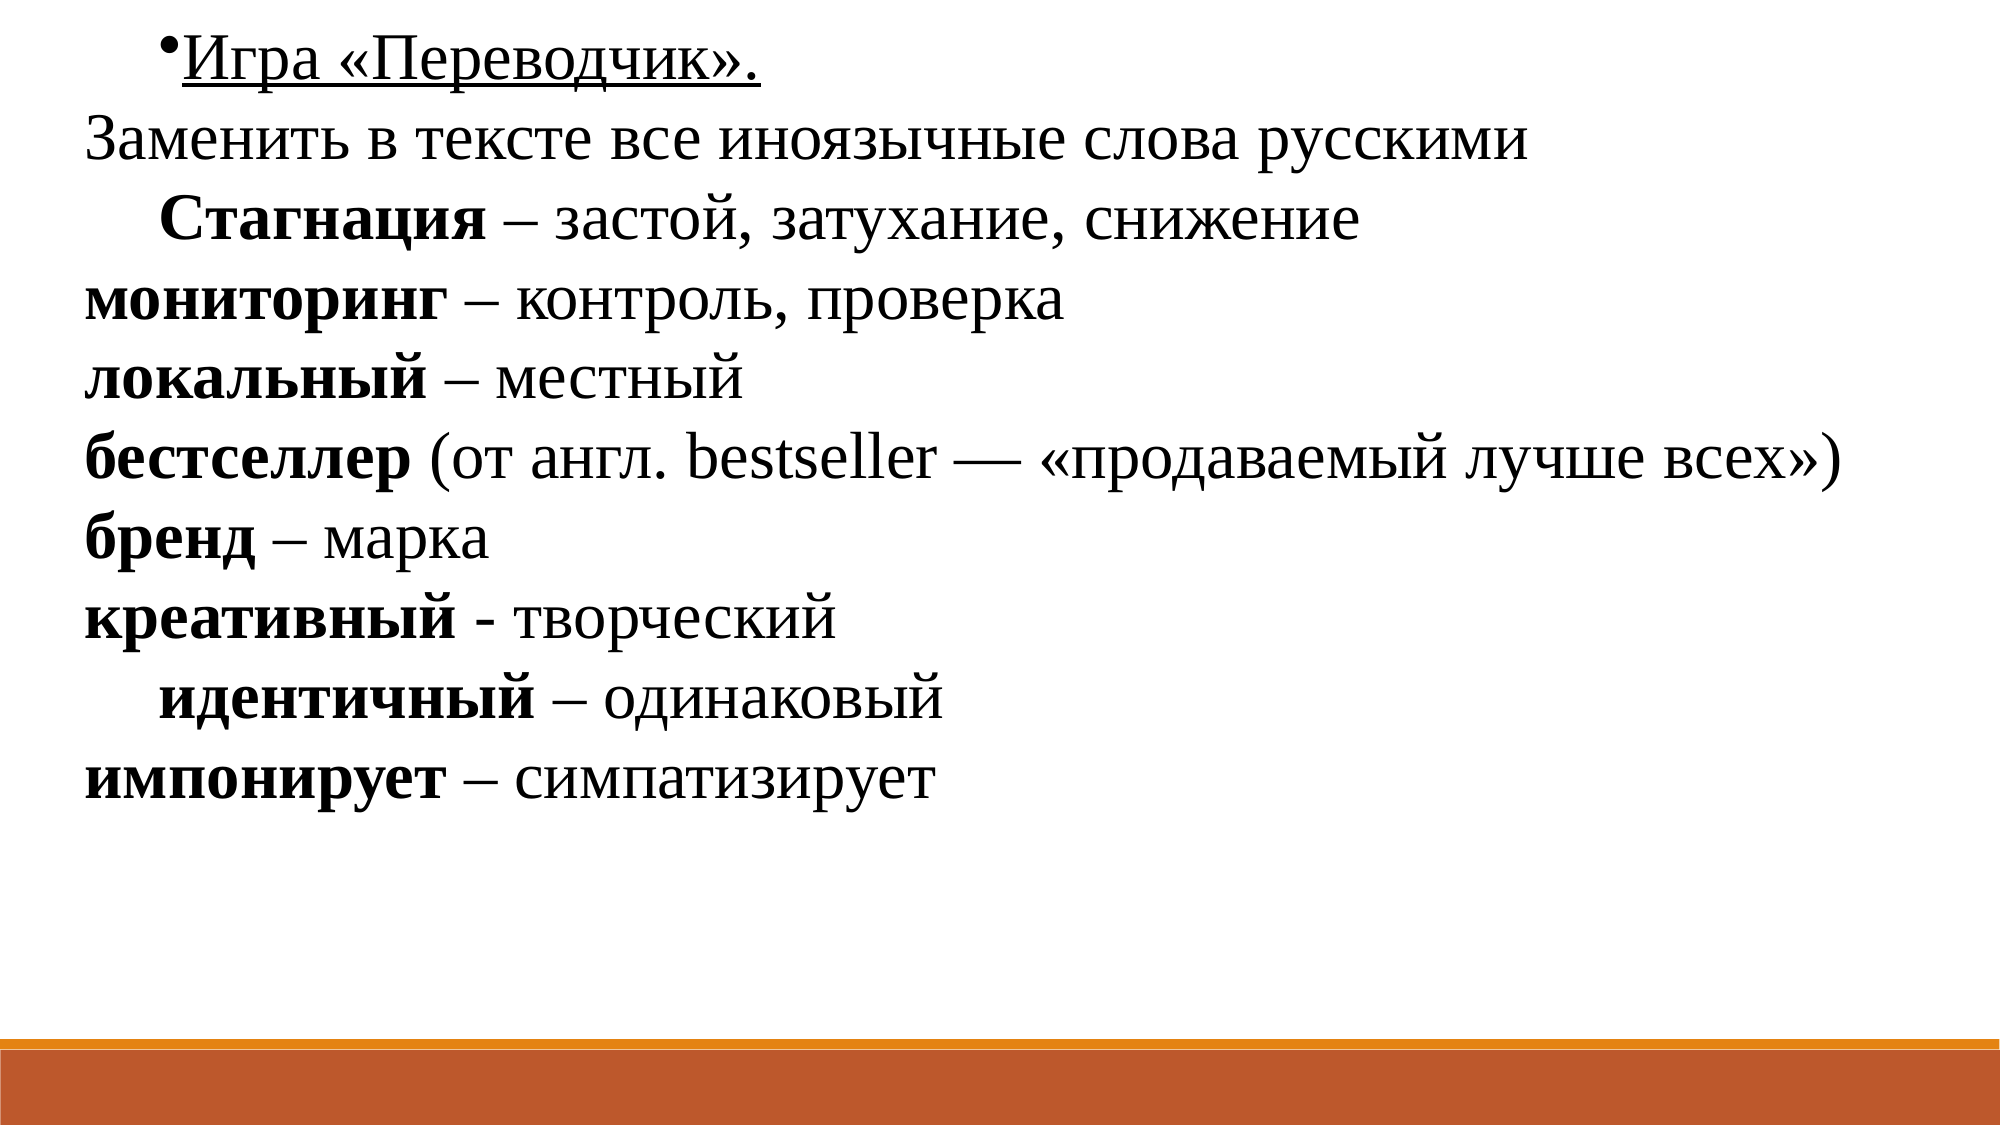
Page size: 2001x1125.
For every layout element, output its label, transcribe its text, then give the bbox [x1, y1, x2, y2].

text_box Игра «Переводчик». Заменить в тексте все иноязычные слова русскими Стагнация – застой, затухание, снижение мониторинг – контроль, проверка локальный – местный бестселлер (от англ. bestseller — «продаваемый лучше всех») бренд – марка креативный - творческий идентичный – одинаковый импонирует – симпатизирует [69, 5, 2000, 980]
